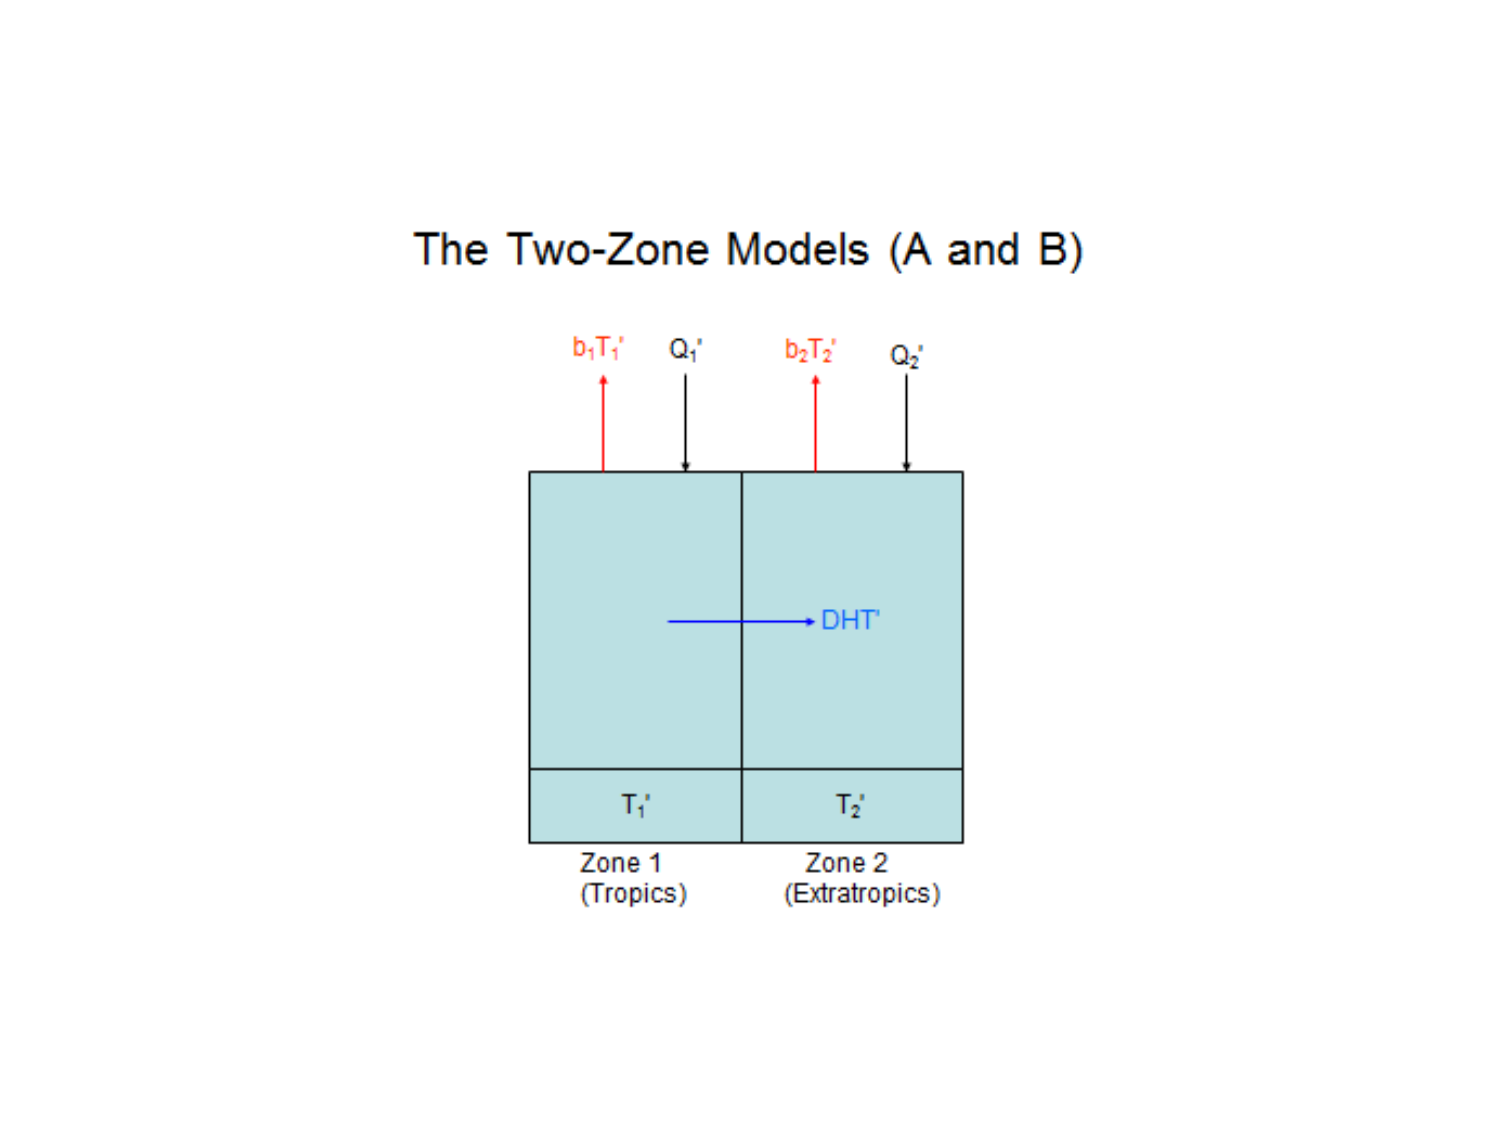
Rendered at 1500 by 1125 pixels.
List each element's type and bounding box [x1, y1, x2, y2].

picture [229, 172, 1270, 953]
